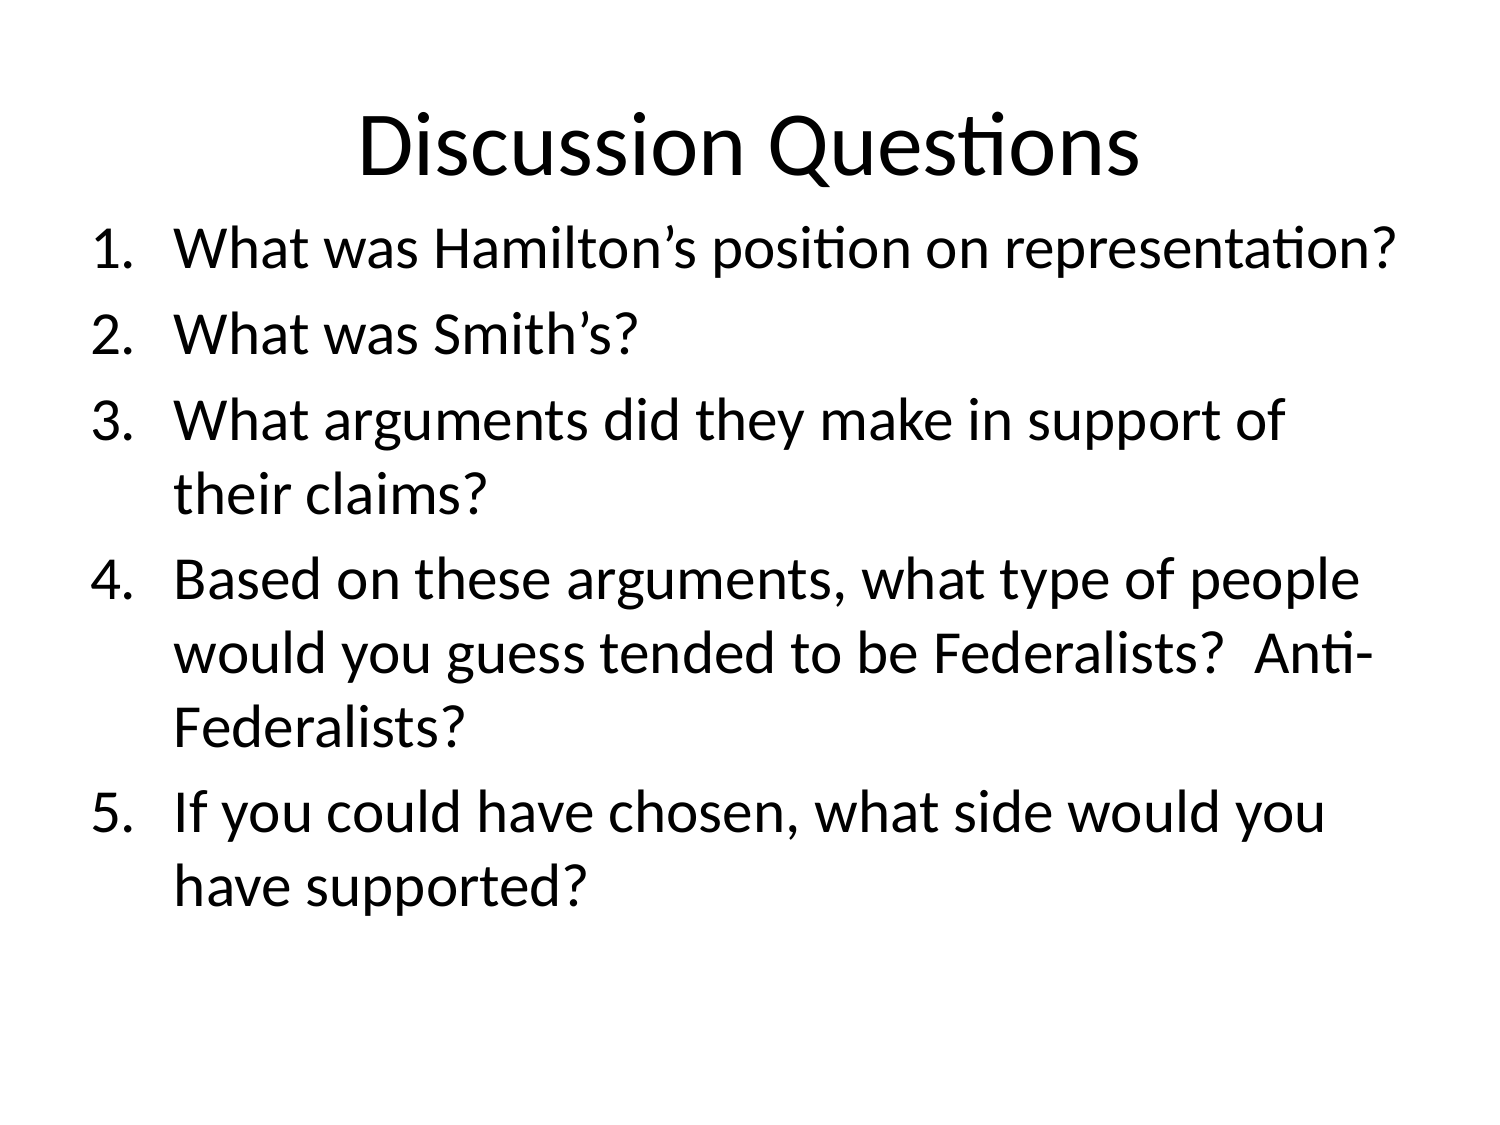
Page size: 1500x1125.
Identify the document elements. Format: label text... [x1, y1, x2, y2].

list What was Hamilton’s position on representation? What was Smith’s? What arguments did they make in support of their claims? Based on these arguments, what type of people would you guess tended to be Federalists? Anti-Federalists? If you could have chosen, what side would you have supported? [75, 200, 1425, 1005]
title Discussion Questions [75, 45, 1425, 200]
